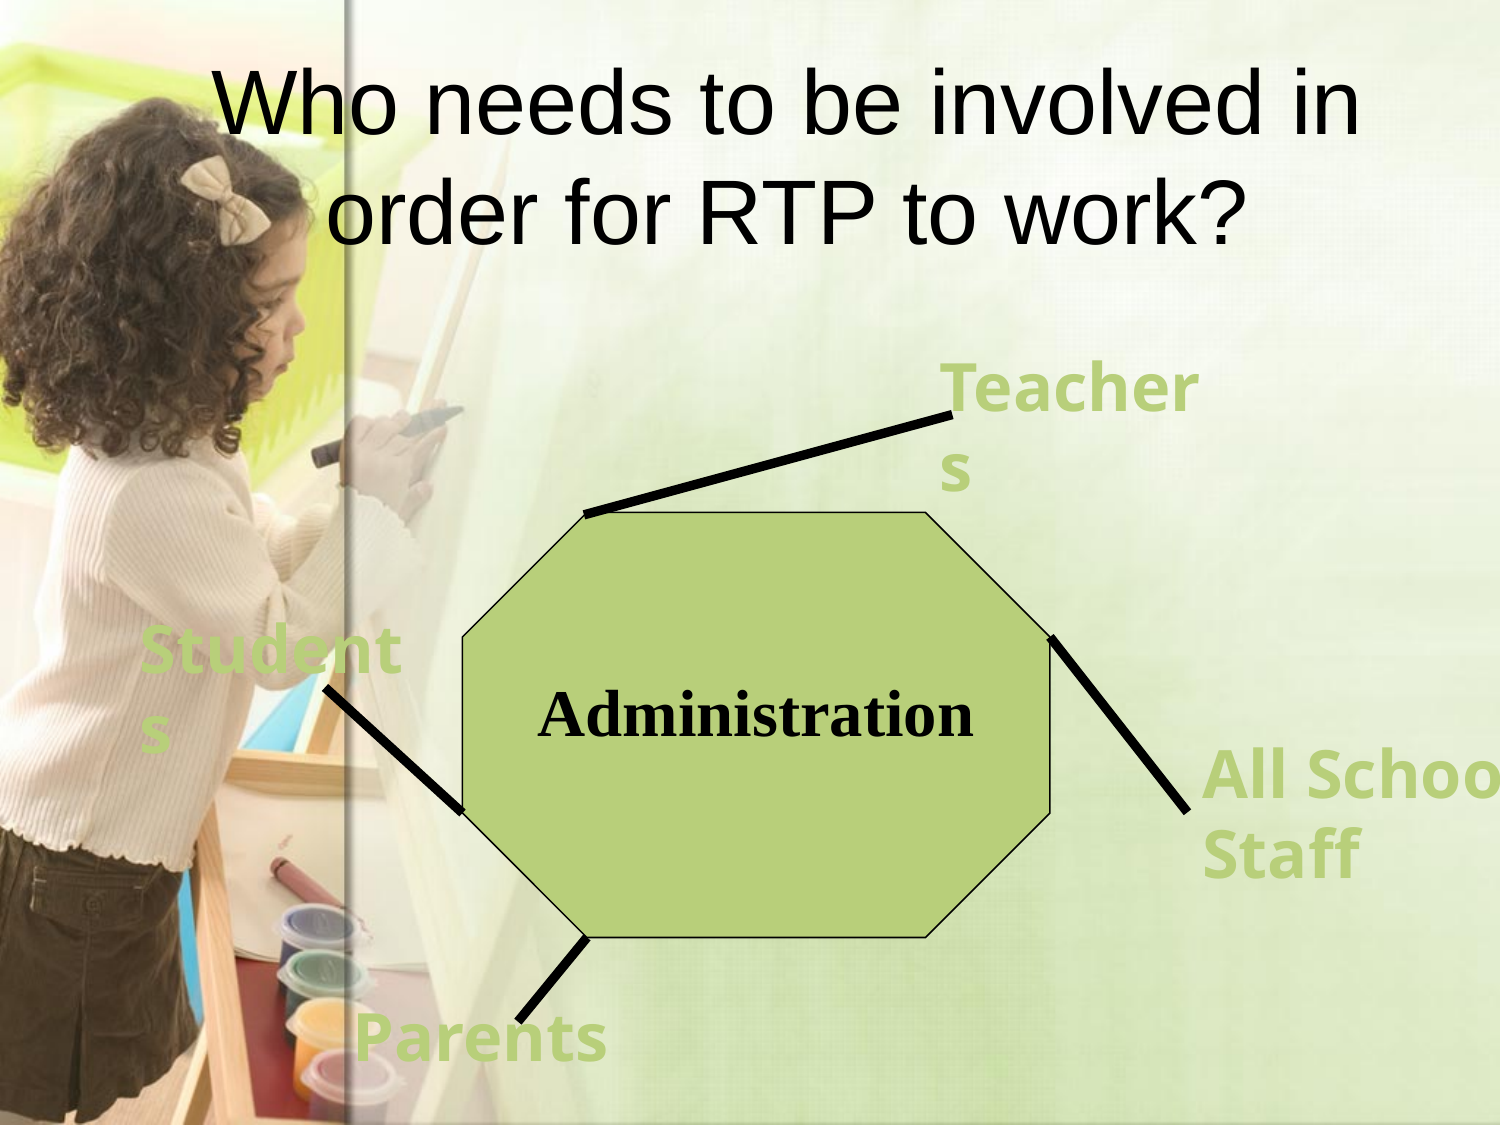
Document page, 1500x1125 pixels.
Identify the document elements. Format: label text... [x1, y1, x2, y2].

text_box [510, 944, 595, 1015]
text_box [583, 414, 953, 516]
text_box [1049, 636, 1188, 813]
picture [0, 0, 1500, 1125]
text_box Parents [337, 987, 638, 1083]
text_box [462, 519, 1050, 938]
text_box Administration [487, 662, 1025, 758]
text_box Teachers [924, 337, 1225, 513]
title Who needs to be involved in order for RTP to work? [149, 37, 1426, 268]
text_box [324, 687, 463, 814]
text_box Students [124, 599, 425, 775]
text_box All School Staff [1187, 724, 1500, 900]
